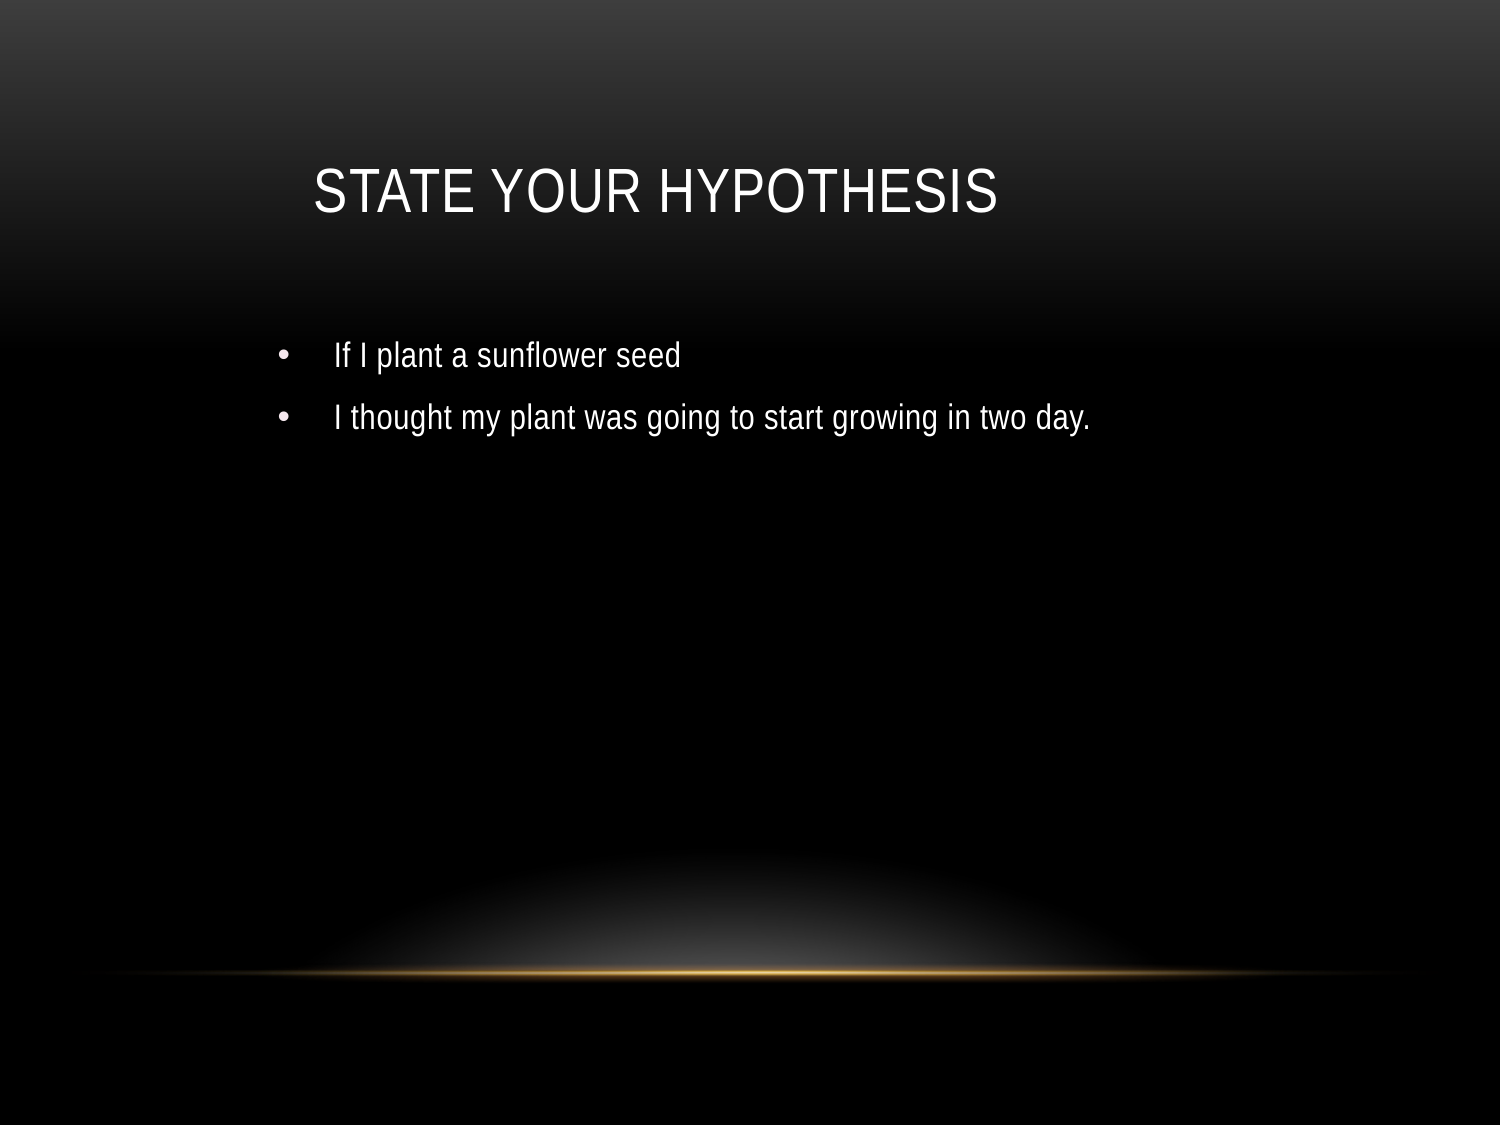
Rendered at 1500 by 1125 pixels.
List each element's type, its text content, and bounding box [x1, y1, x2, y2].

title State Your Hypothesis [99, 45, 1400, 233]
picture [0, 0, 1500, 1125]
list If I plant a sunflower seed I thought my plant was going to start growing in two day. [262, 324, 1238, 963]
